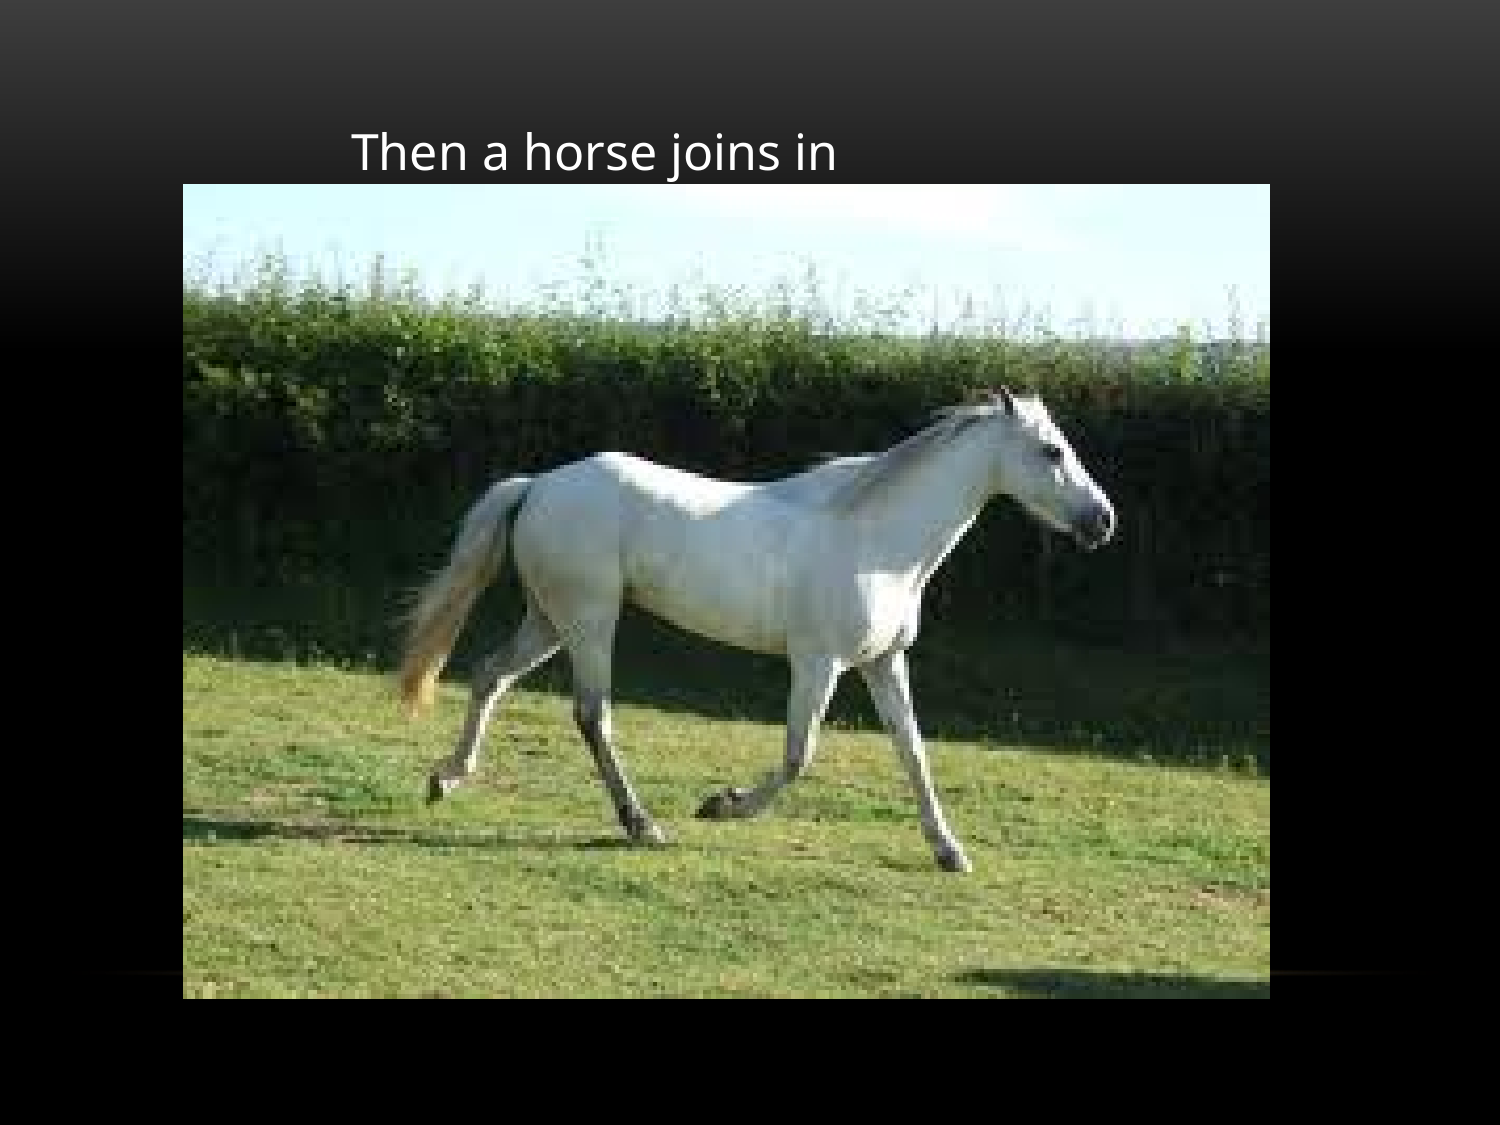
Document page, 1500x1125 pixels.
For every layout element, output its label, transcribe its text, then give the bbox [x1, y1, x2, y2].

text_box Then a horse joins in [336, 112, 1093, 184]
picture [0, 0, 1500, 1125]
